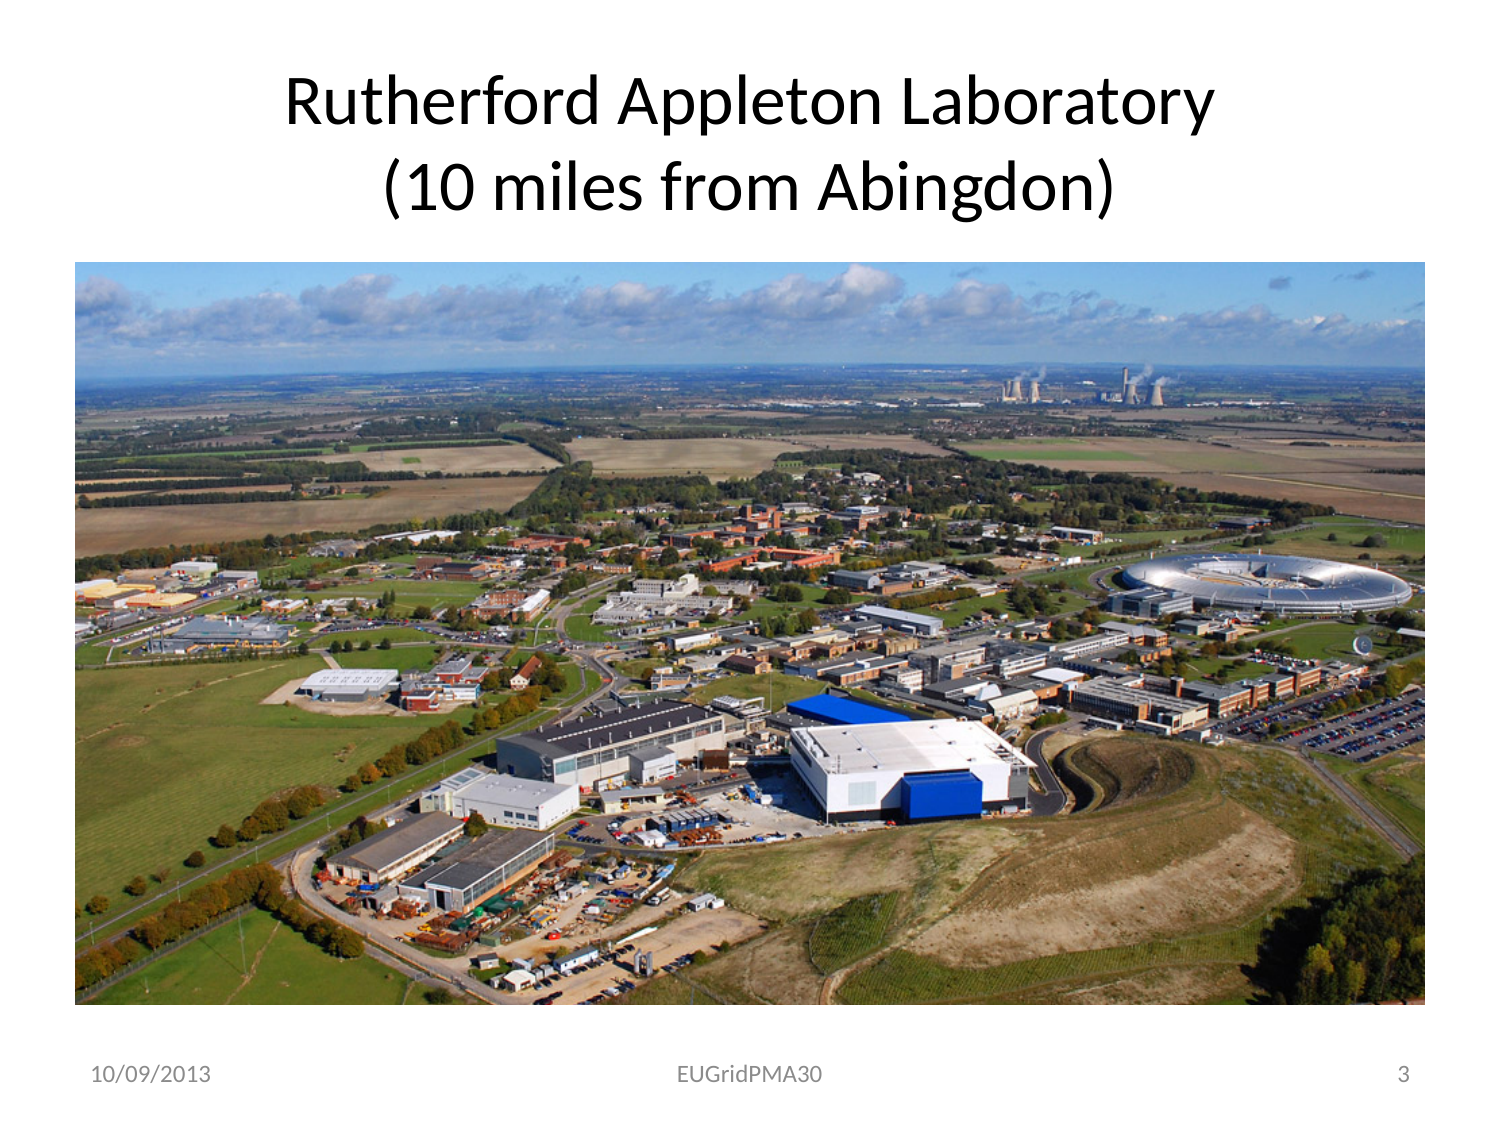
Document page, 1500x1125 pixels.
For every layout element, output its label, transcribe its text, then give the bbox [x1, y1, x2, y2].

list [74, 262, 1426, 1006]
title Rutherford Appleton Laboratory (10 miles from Abingdon) [75, 45, 1425, 233]
footer EUGridPMA30 [512, 1042, 988, 1103]
slide_number 3 [1074, 1042, 1425, 1103]
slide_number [75, 1042, 425, 1103]
